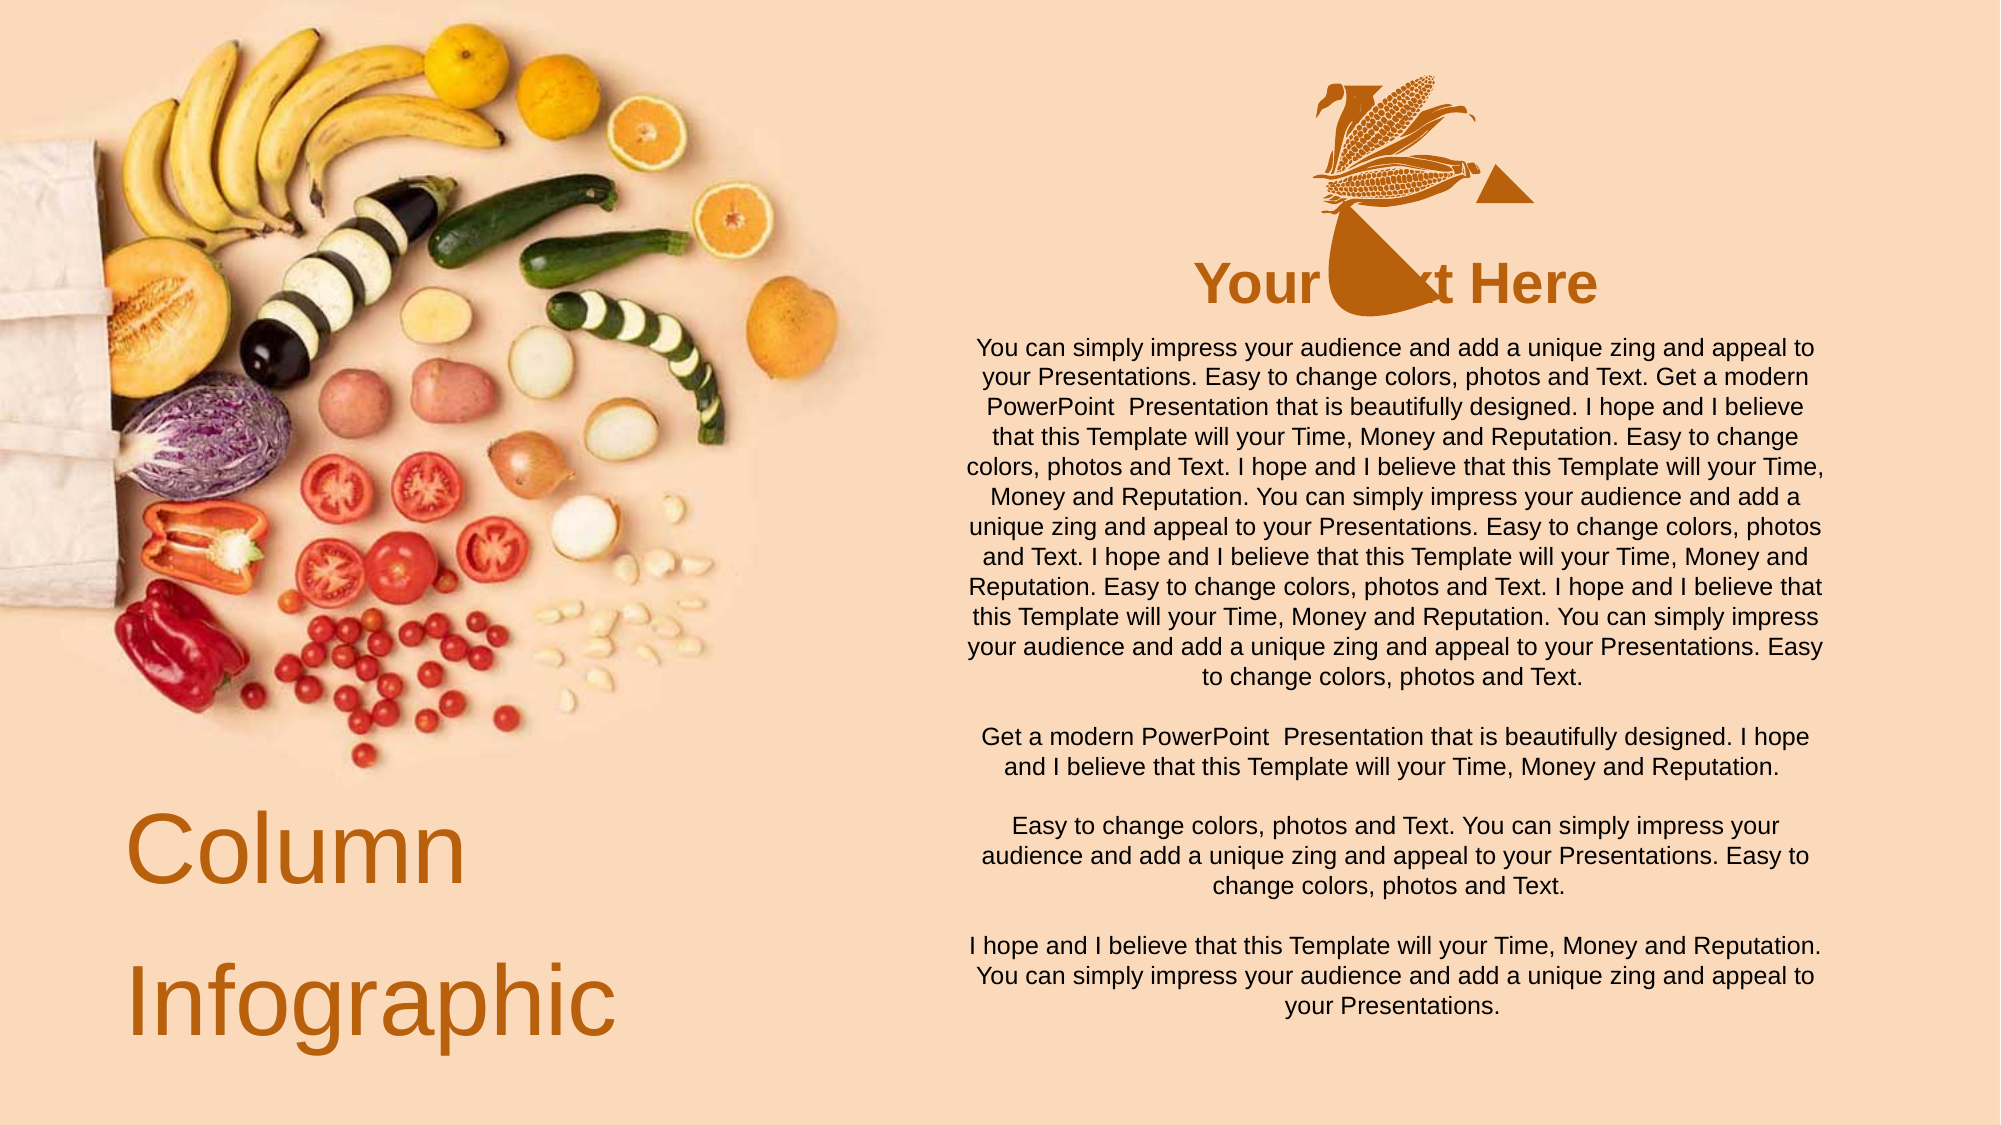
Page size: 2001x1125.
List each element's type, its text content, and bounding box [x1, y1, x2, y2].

picture [0, 0, 2001, 1125]
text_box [1312, 75, 1481, 215]
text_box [947, 237, 1846, 1036]
text_box Column Infographic [109, 766, 726, 1061]
